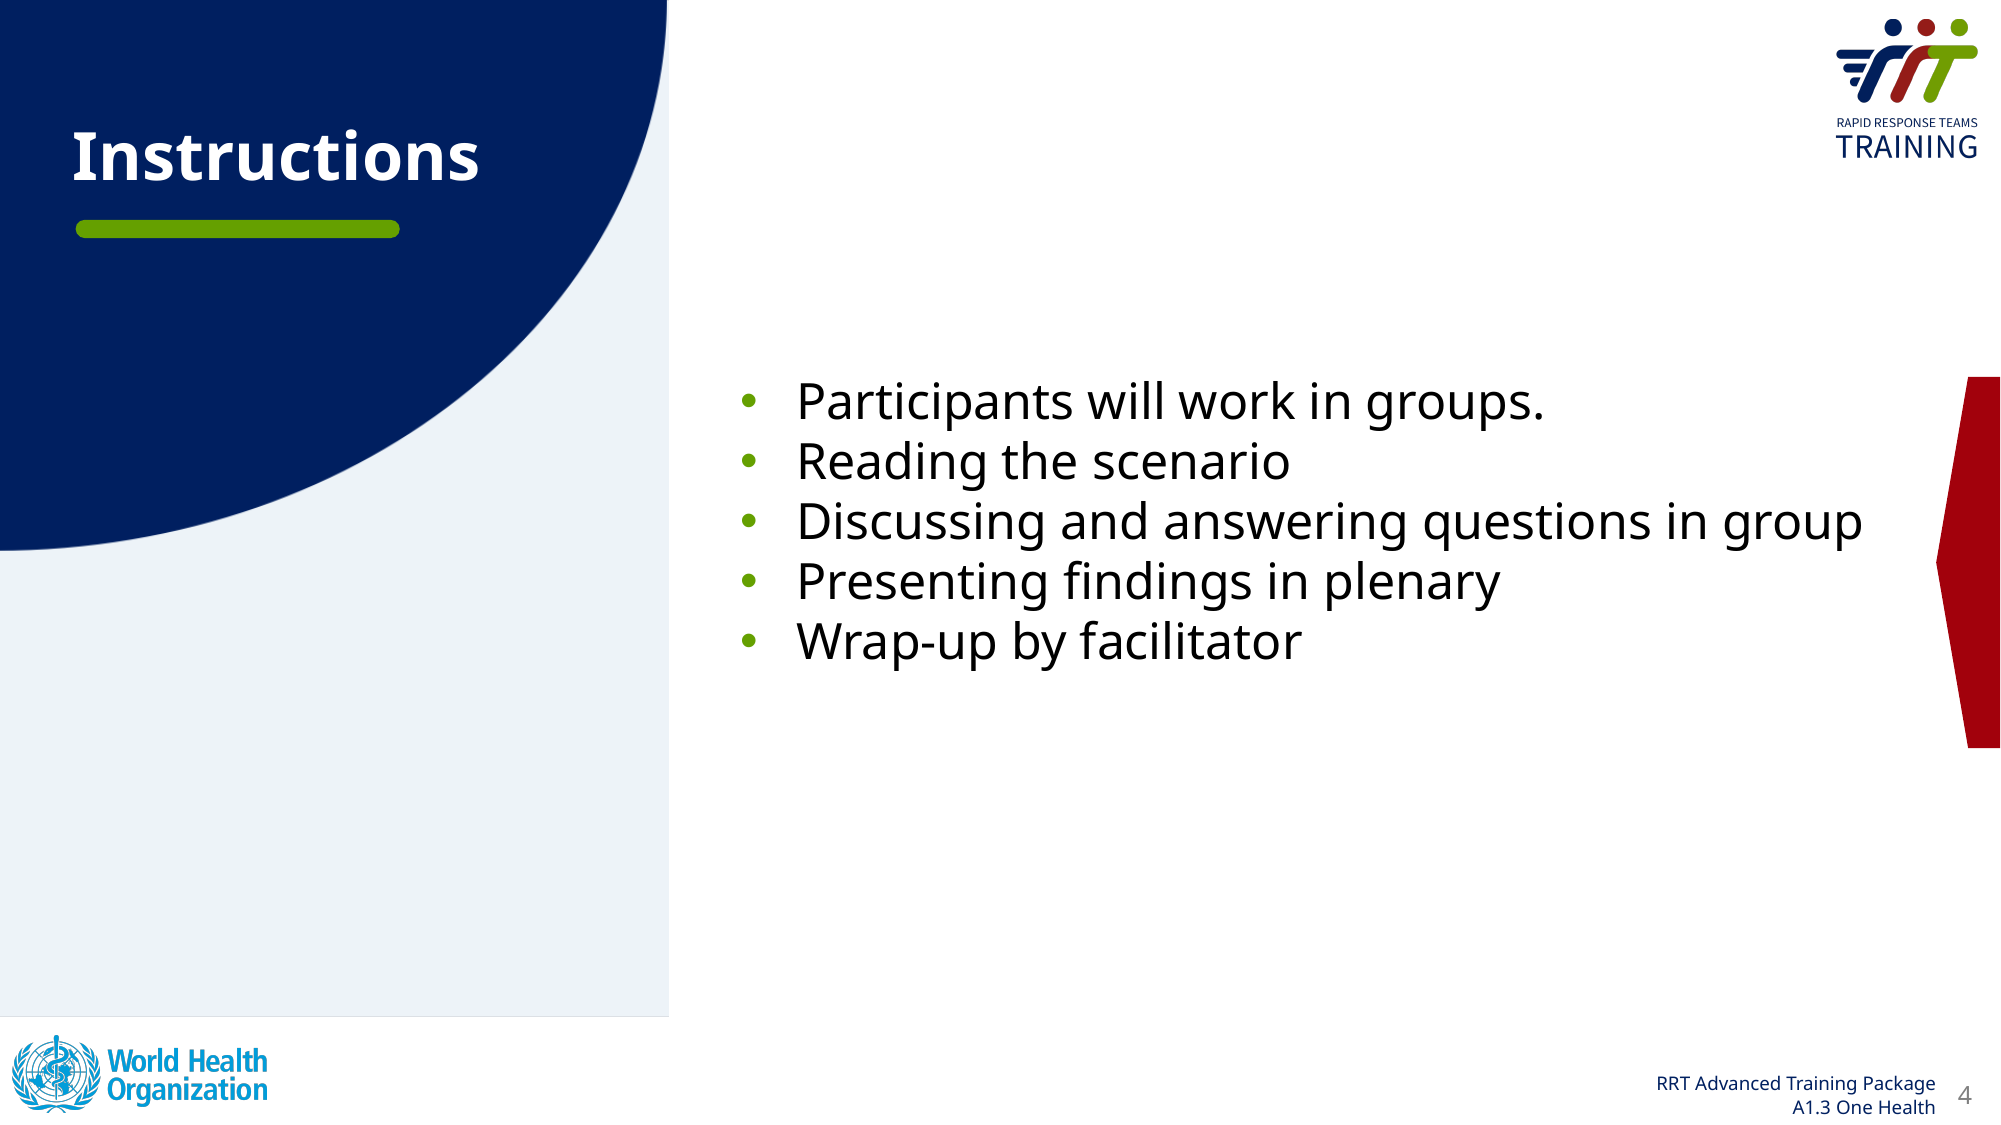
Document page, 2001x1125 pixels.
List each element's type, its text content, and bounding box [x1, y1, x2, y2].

picture [12, 1035, 267, 1113]
picture [0, 0, 669, 1018]
title Instructions [64, 114, 602, 208]
text_box Participants will work in groups. Reading the scenario Discussing and answering questions in group Presenting findings in plenary Wrap-up by facilitator [732, 362, 2000, 738]
picture [12, 1083, 48, 1113]
picture [1835, 19, 1978, 167]
text_box [75, 219, 400, 239]
picture [58, 1050, 64, 1058]
